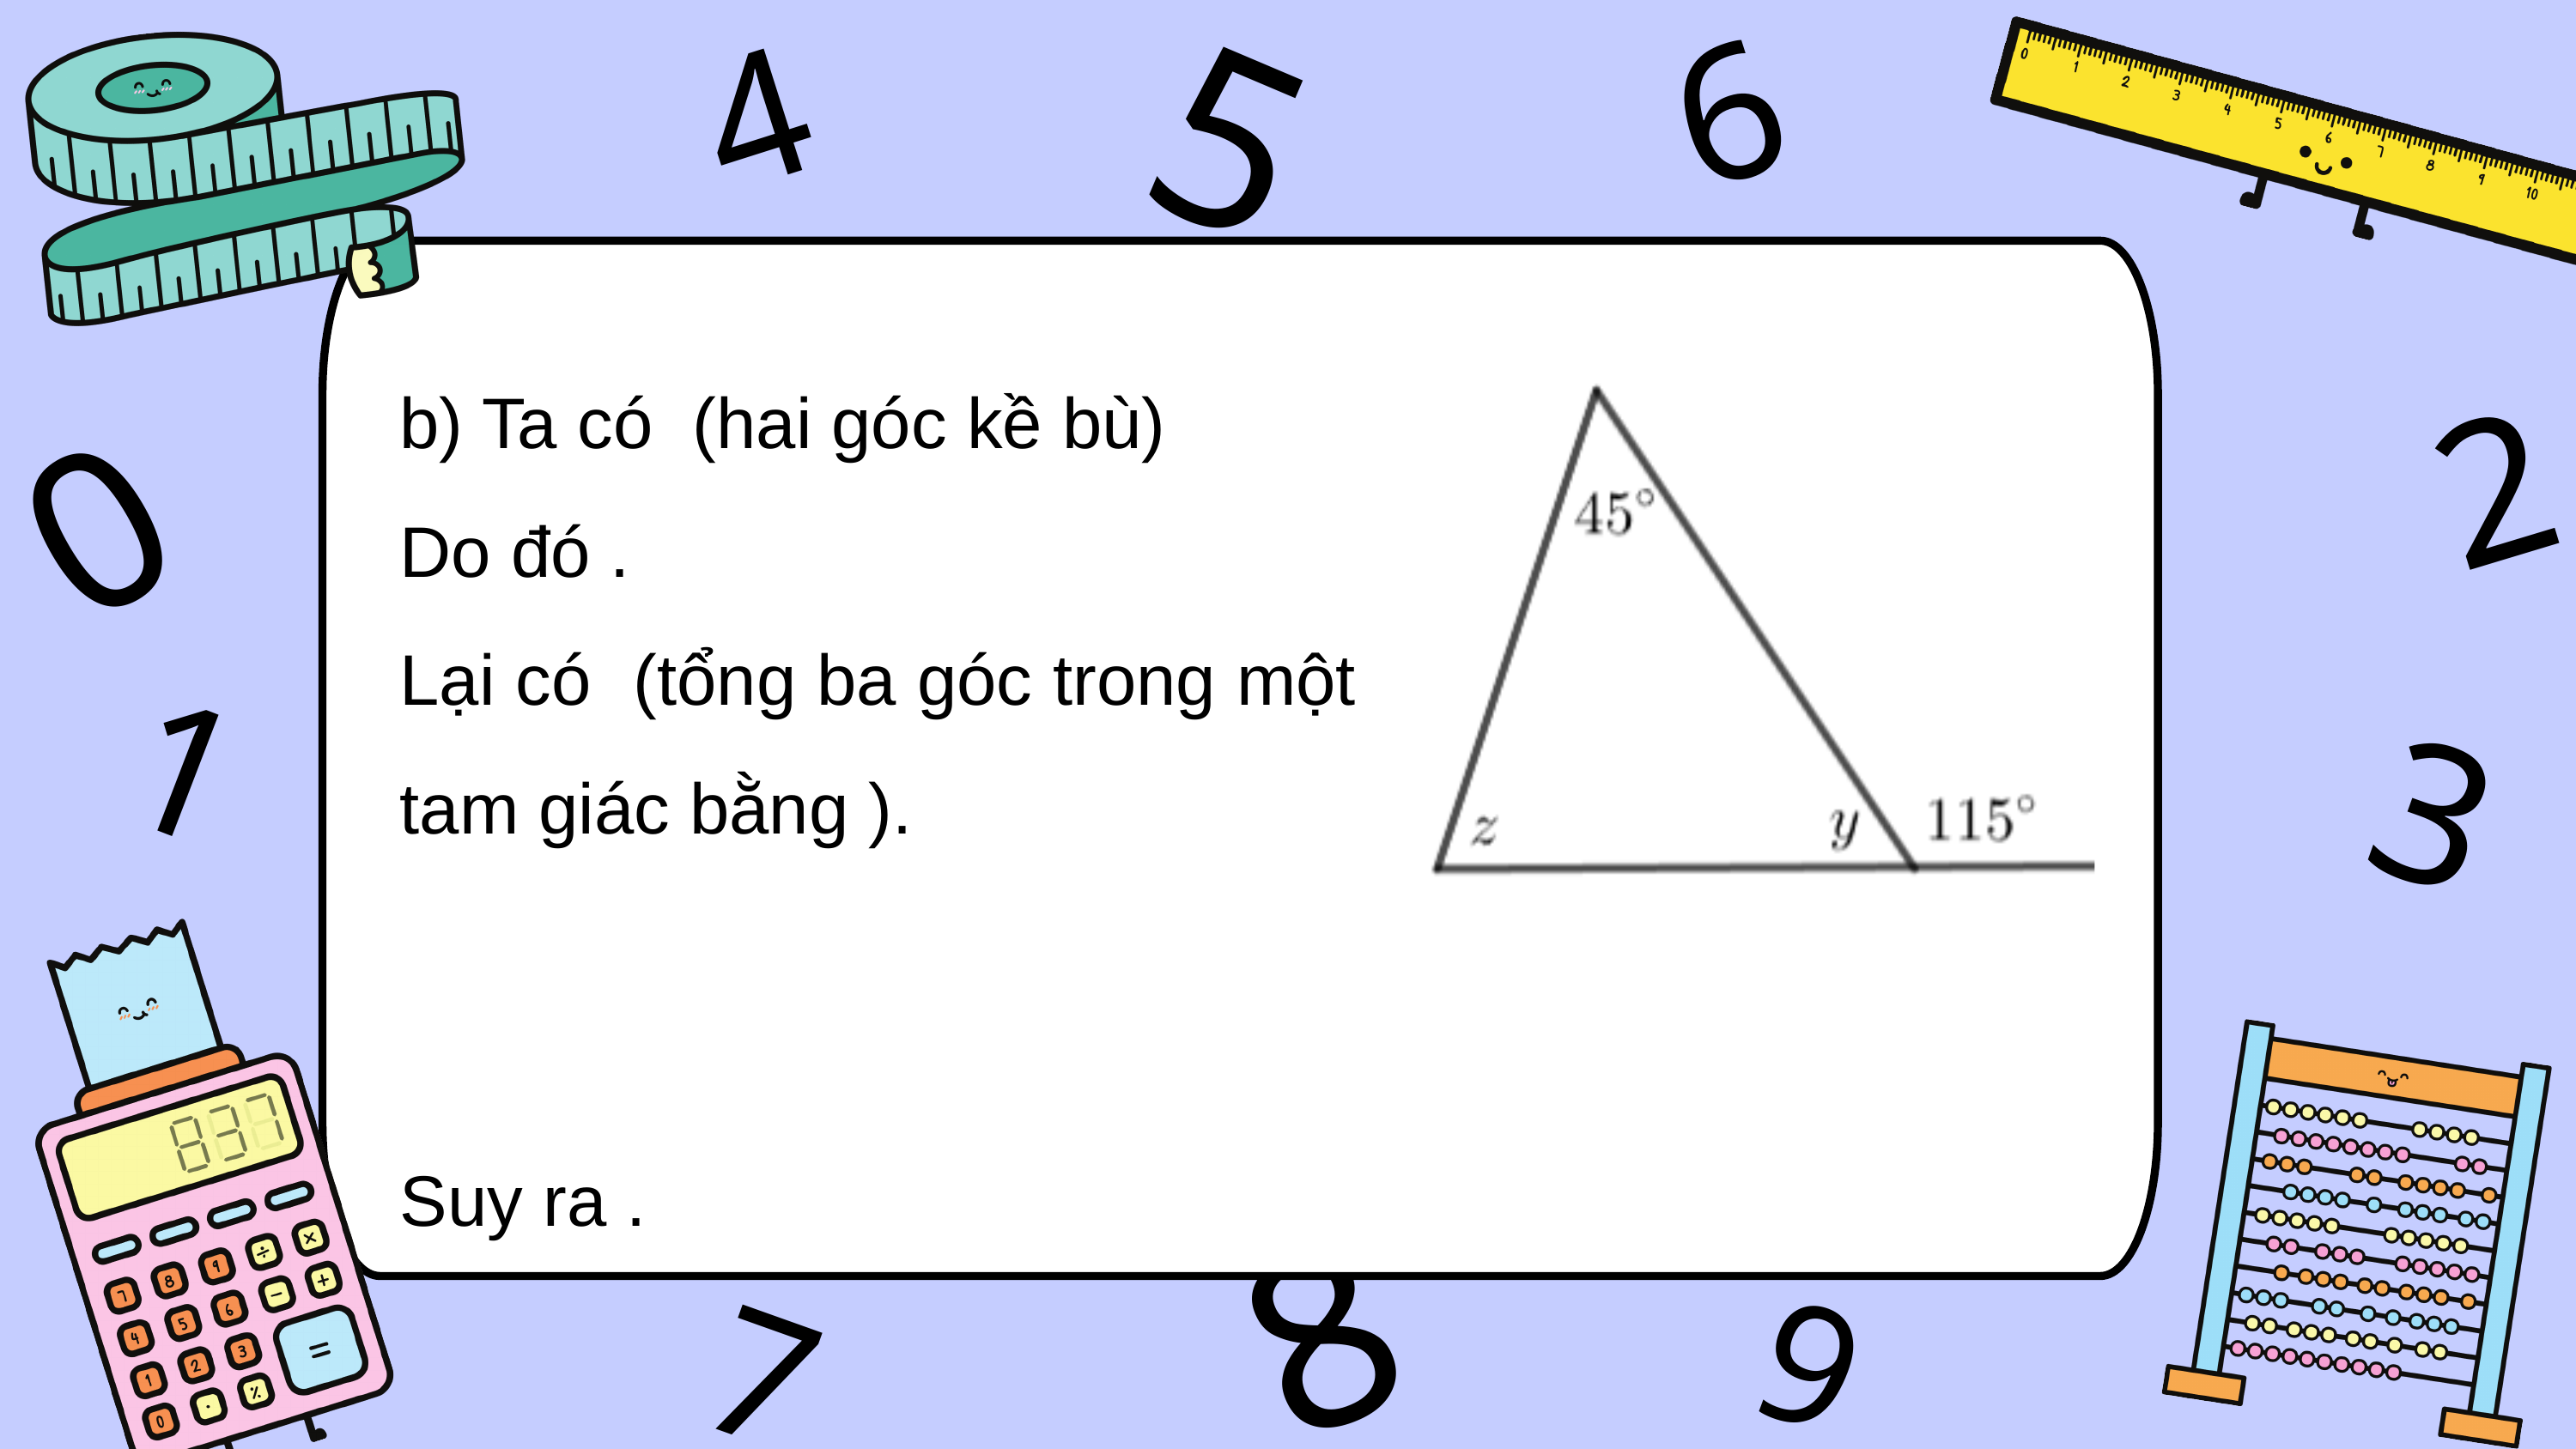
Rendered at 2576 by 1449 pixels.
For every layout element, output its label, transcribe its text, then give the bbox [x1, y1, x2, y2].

text_box 3 [2313, 651, 2566, 948]
text_box 2 [2348, 317, 2576, 627]
text_box 0 [0, 346, 234, 680]
text_box 8 [1192, 1276, 1464, 1449]
picture [18, 2, 482, 331]
text_box 1 [53, 624, 327, 902]
text_box 7 [653, 1227, 884, 1449]
picture [1982, 15, 2576, 297]
picture [1422, 358, 2095, 900]
text_box 9 [1691, 1219, 1939, 1449]
text_box 5 [1055, 0, 1423, 319]
text_box 4 [623, 0, 880, 243]
picture [0, 900, 405, 1449]
picture [2162, 1016, 2576, 1449]
text_box 6 [1590, 0, 1858, 244]
text_box [322, 240, 2159, 1276]
